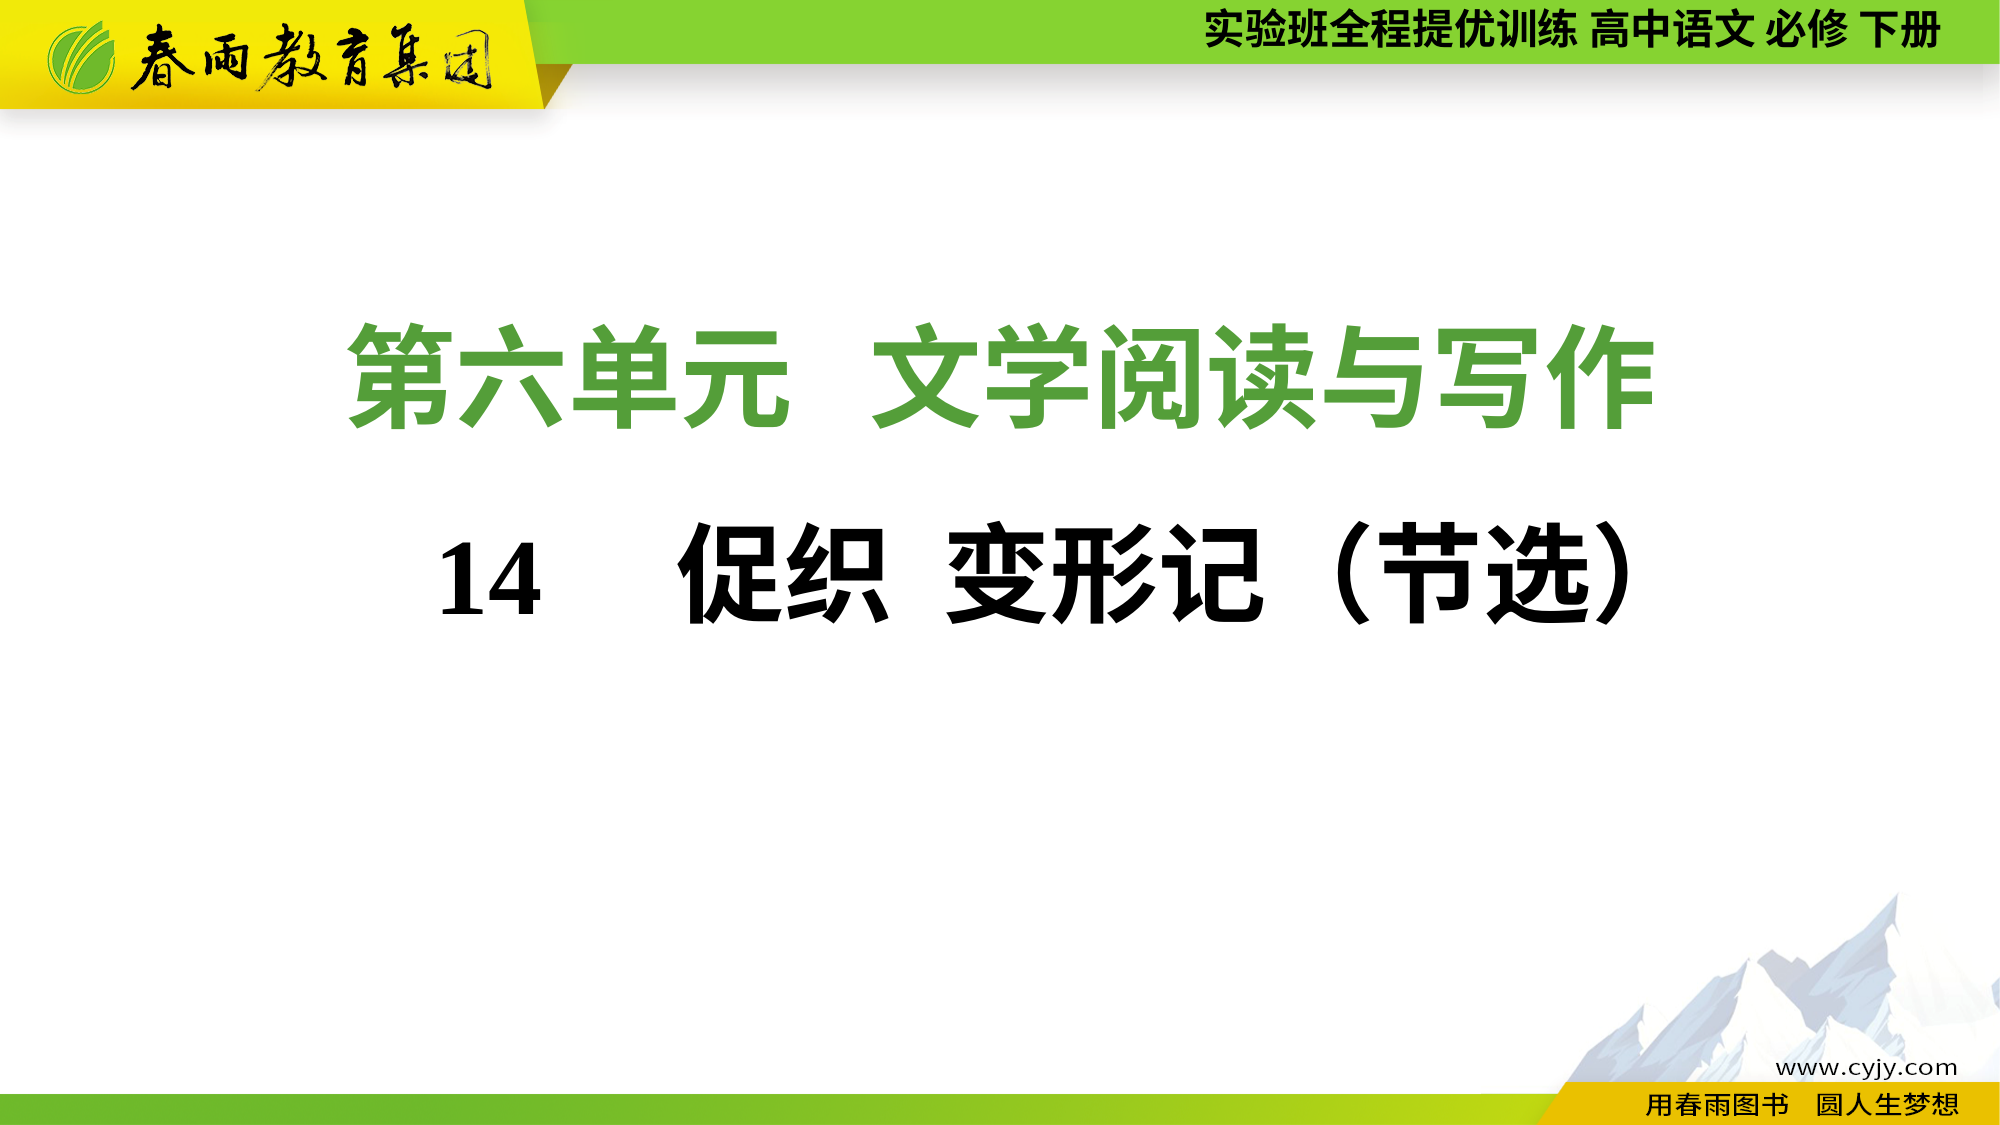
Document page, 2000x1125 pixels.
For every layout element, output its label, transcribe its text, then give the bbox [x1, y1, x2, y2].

picture [0, 0, 2000, 1125]
text_box 第六单元 文学阅读与写作 14 促织 变形记（节选） [54, 231, 1946, 644]
